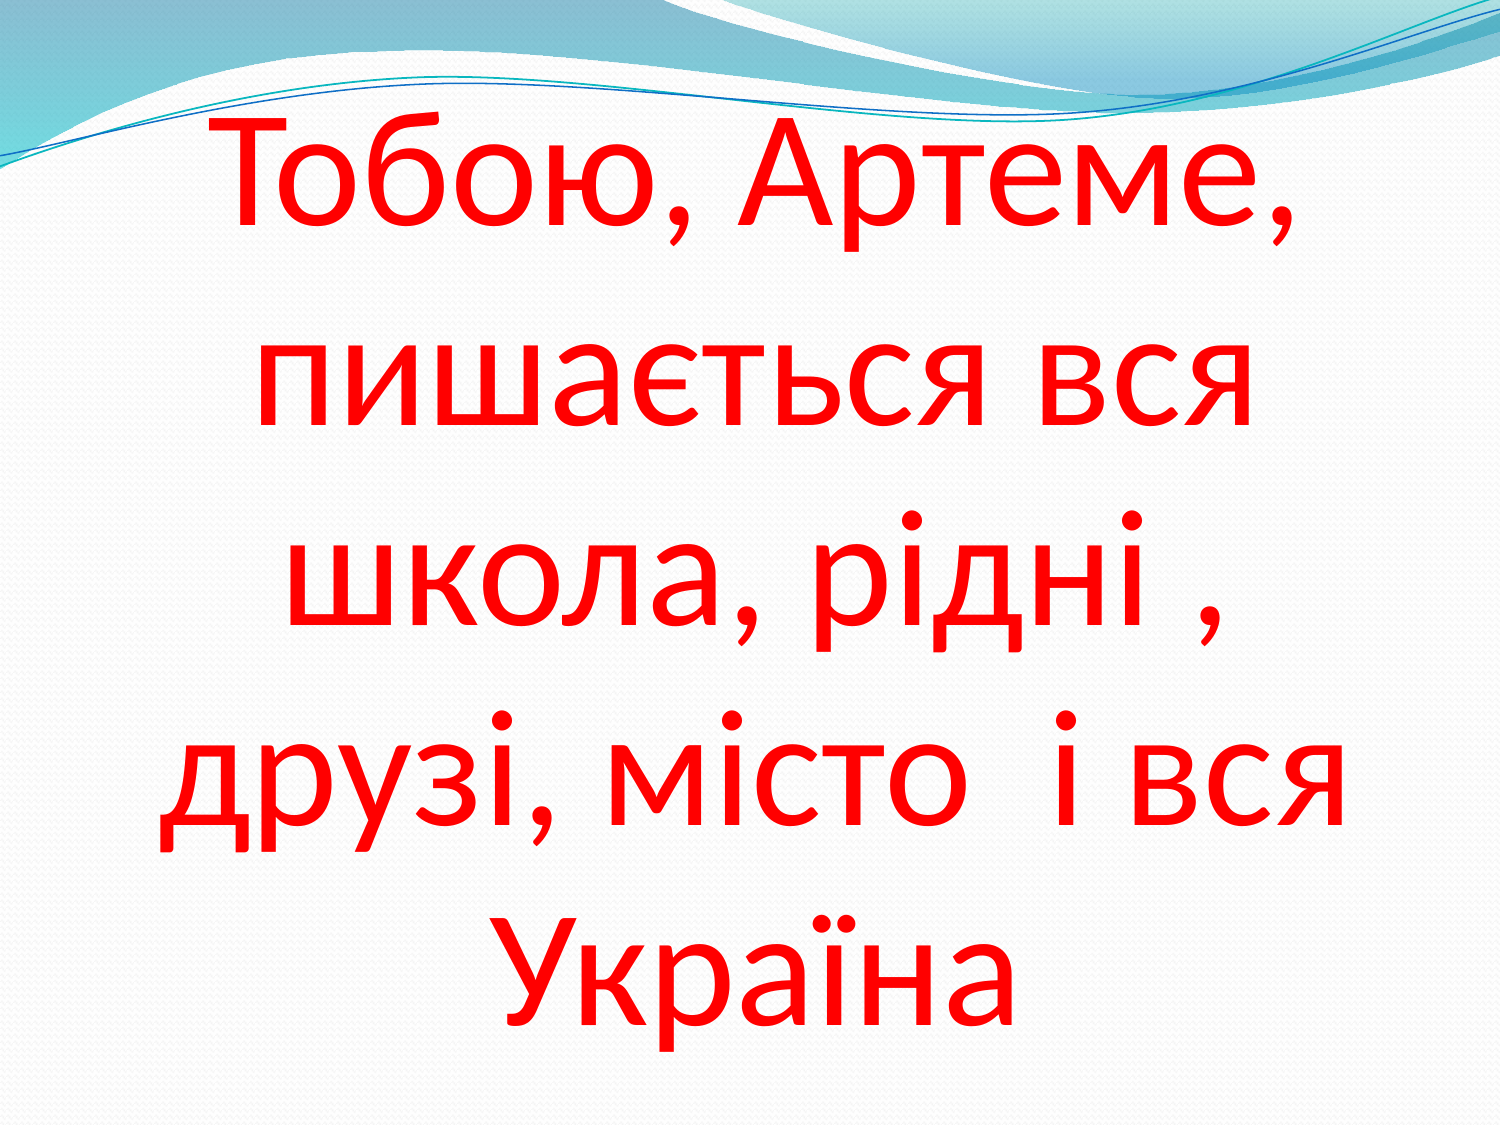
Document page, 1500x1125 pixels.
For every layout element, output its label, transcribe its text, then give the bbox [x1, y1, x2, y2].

title Тобою, Артеме, пишається вся школа, рідні , друзі, місто і вся Україна [112, 267, 1401, 1059]
